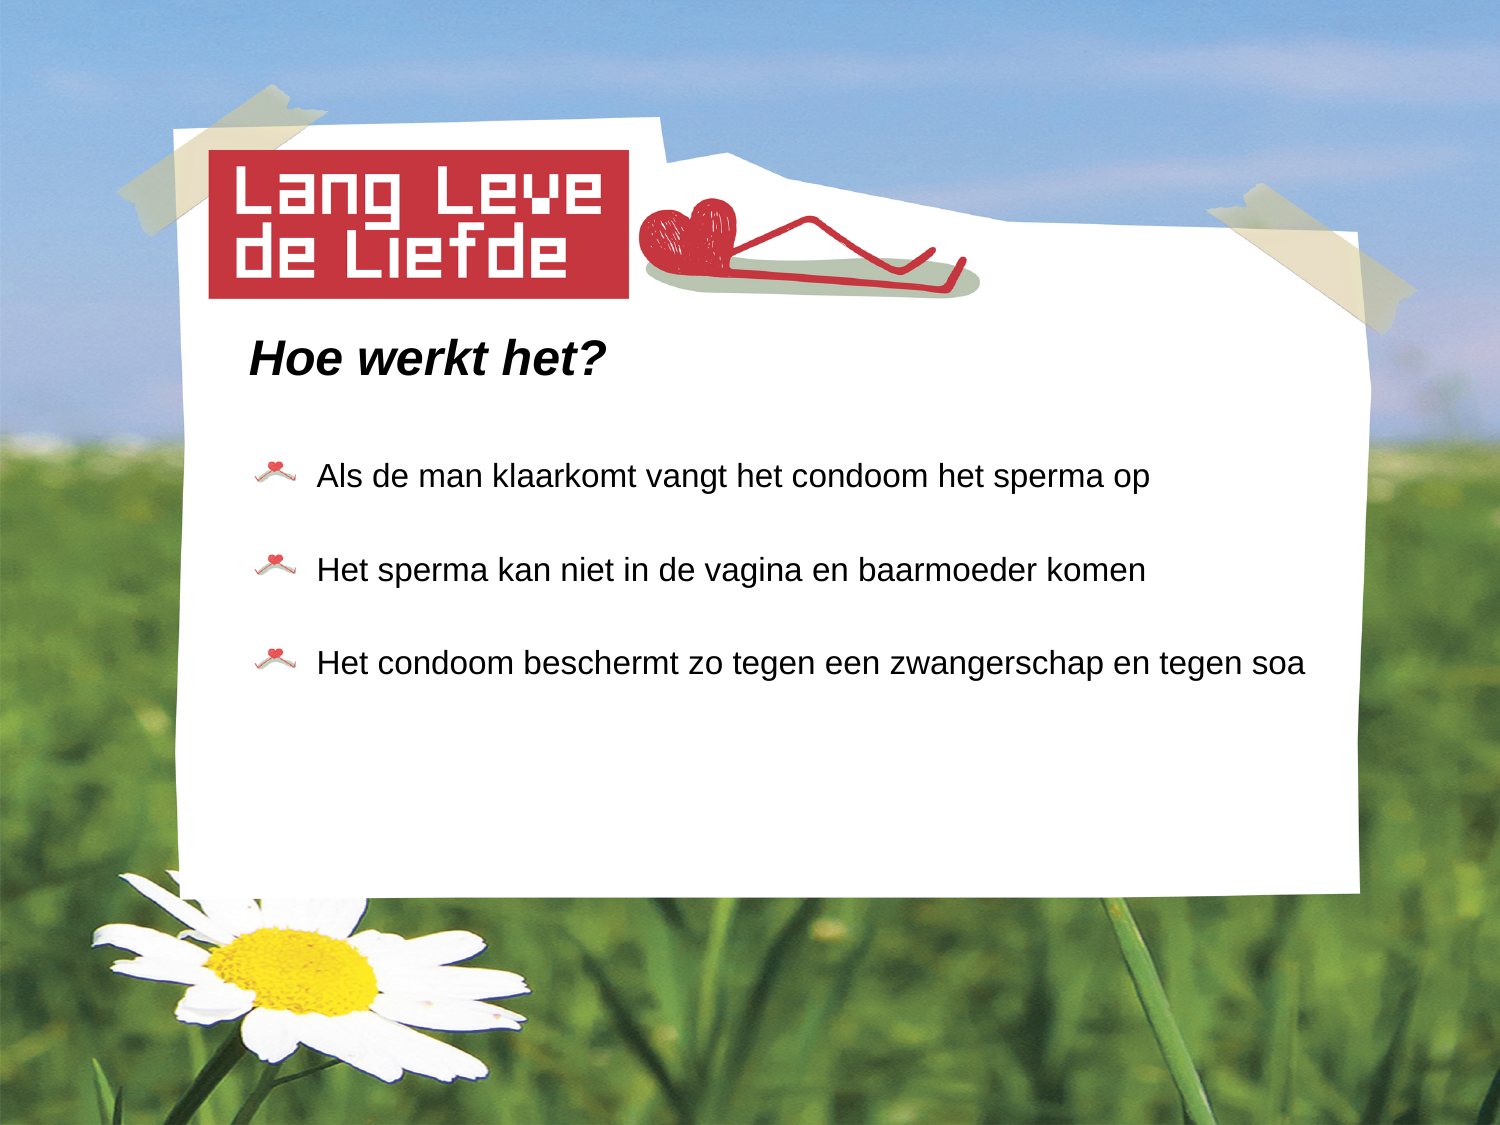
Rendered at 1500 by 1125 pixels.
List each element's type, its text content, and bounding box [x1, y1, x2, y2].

list Hoe werkt het? Als de man klaarkomt vangt het condoom het sperma op Het sperma kan niet in de vagina en baarmoeder komen Het condoom beschermt zo tegen een zwangerschap en tegen soa [233, 317, 1347, 899]
picture [0, 0, 1500, 1125]
